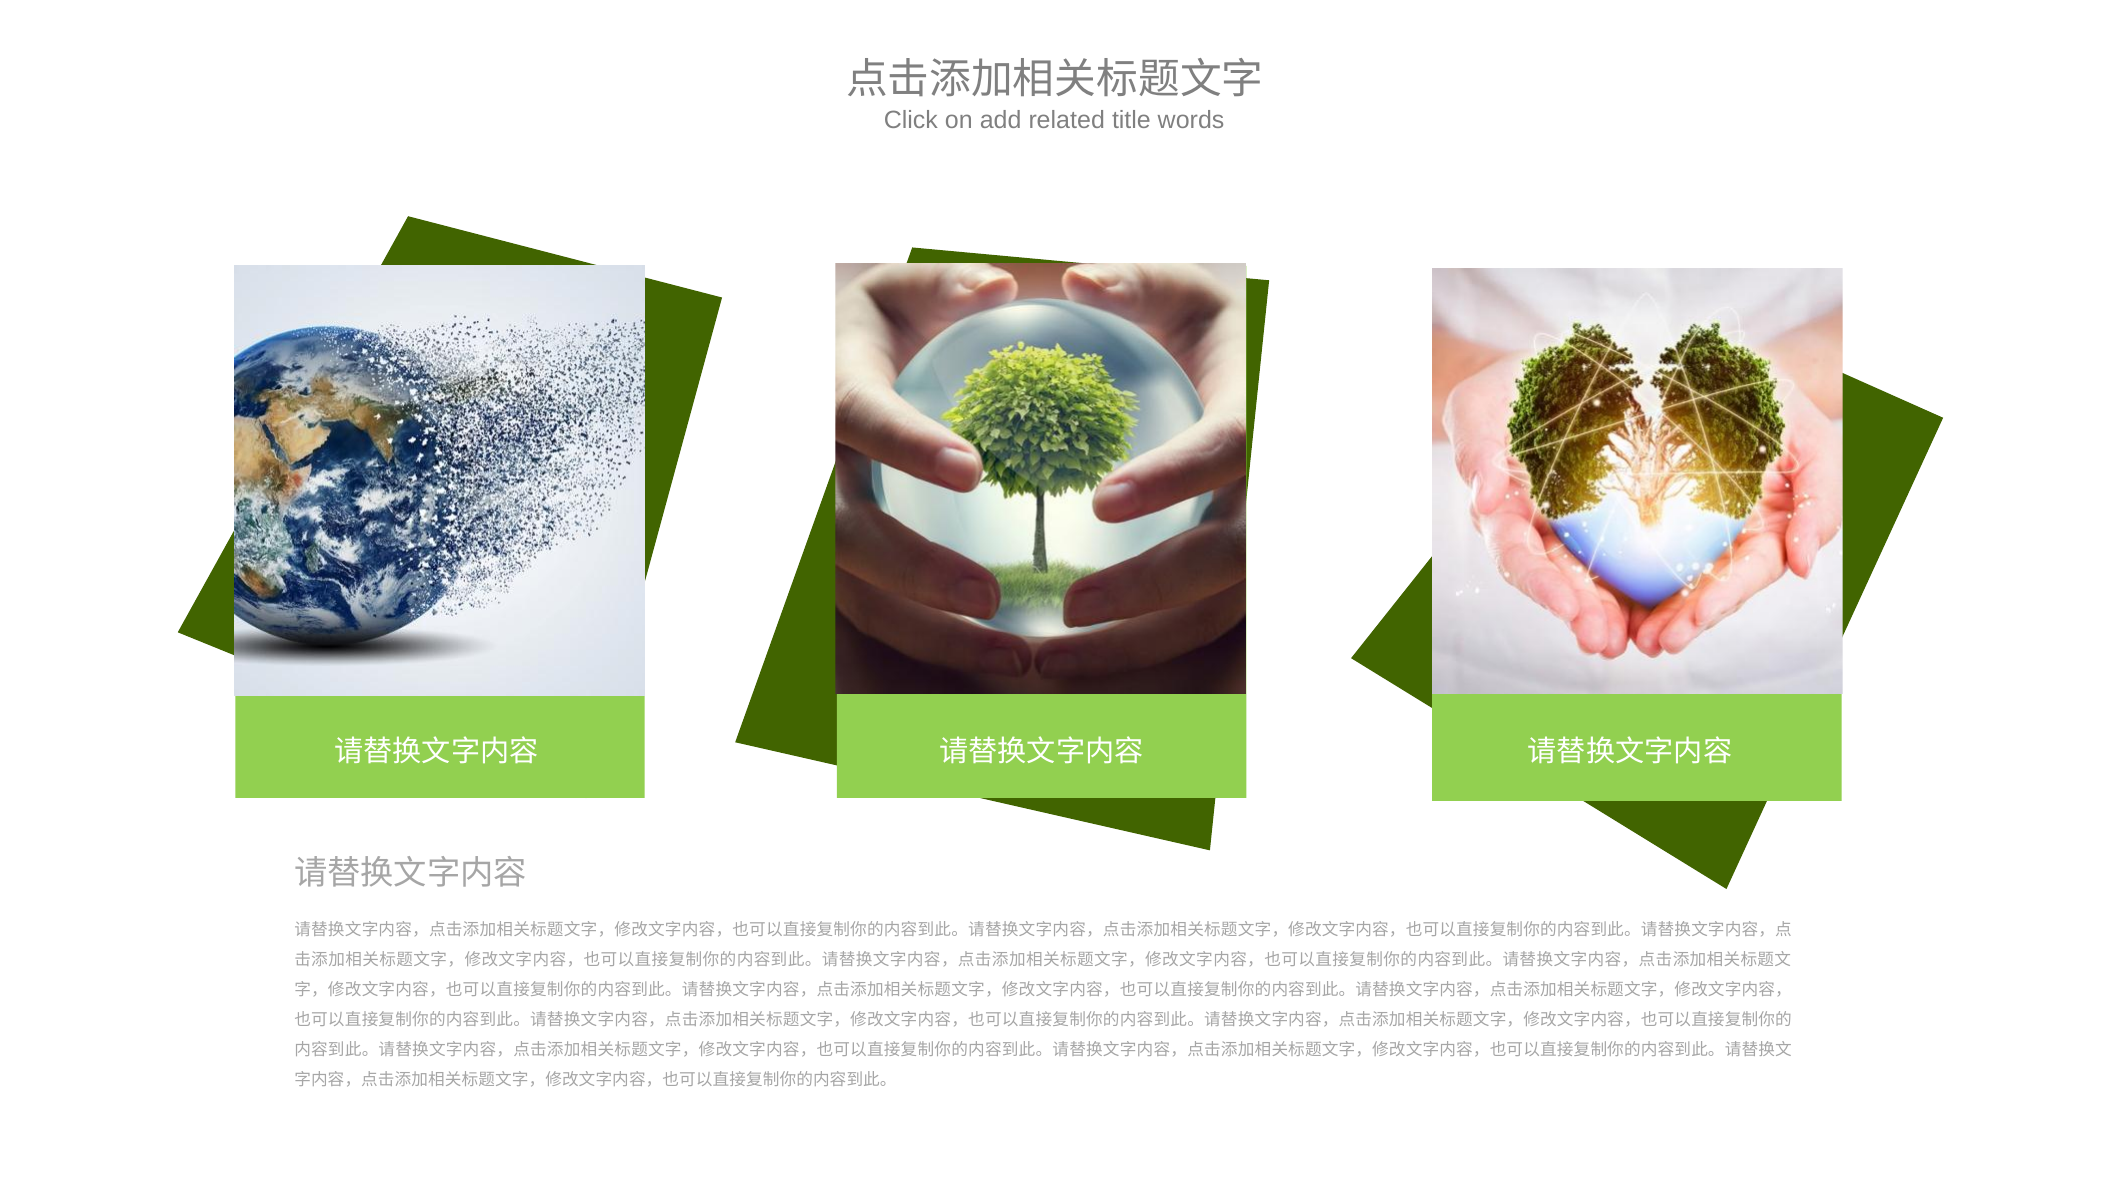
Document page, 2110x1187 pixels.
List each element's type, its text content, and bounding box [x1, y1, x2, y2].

text_box [1432, 694, 1842, 801]
text_box [907, 247, 1071, 262]
text_box [1583, 801, 1767, 823]
text_box 请替换文字内容 [924, 707, 1159, 775]
text_box 请替换文字内容 [1512, 707, 1748, 775]
text_box [735, 466, 836, 766]
text_box [381, 216, 597, 265]
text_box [279, 823, 1809, 1099]
text_box [1351, 557, 1432, 708]
text_box [1247, 278, 1270, 494]
text_box [980, 798, 1216, 823]
text_box 点击添加相关标题文字 [803, 44, 1307, 107]
text_box [1844, 373, 1944, 634]
text_box [646, 277, 723, 578]
text_box [235, 697, 645, 798]
text_box [1431, 268, 1844, 694]
text_box 请替换文字内容 [319, 707, 554, 775]
text_box [836, 694, 1247, 798]
text_box [233, 265, 646, 697]
text_box Click on add related title words [864, 95, 1246, 158]
text_box [834, 262, 1247, 694]
text_box [177, 532, 233, 655]
